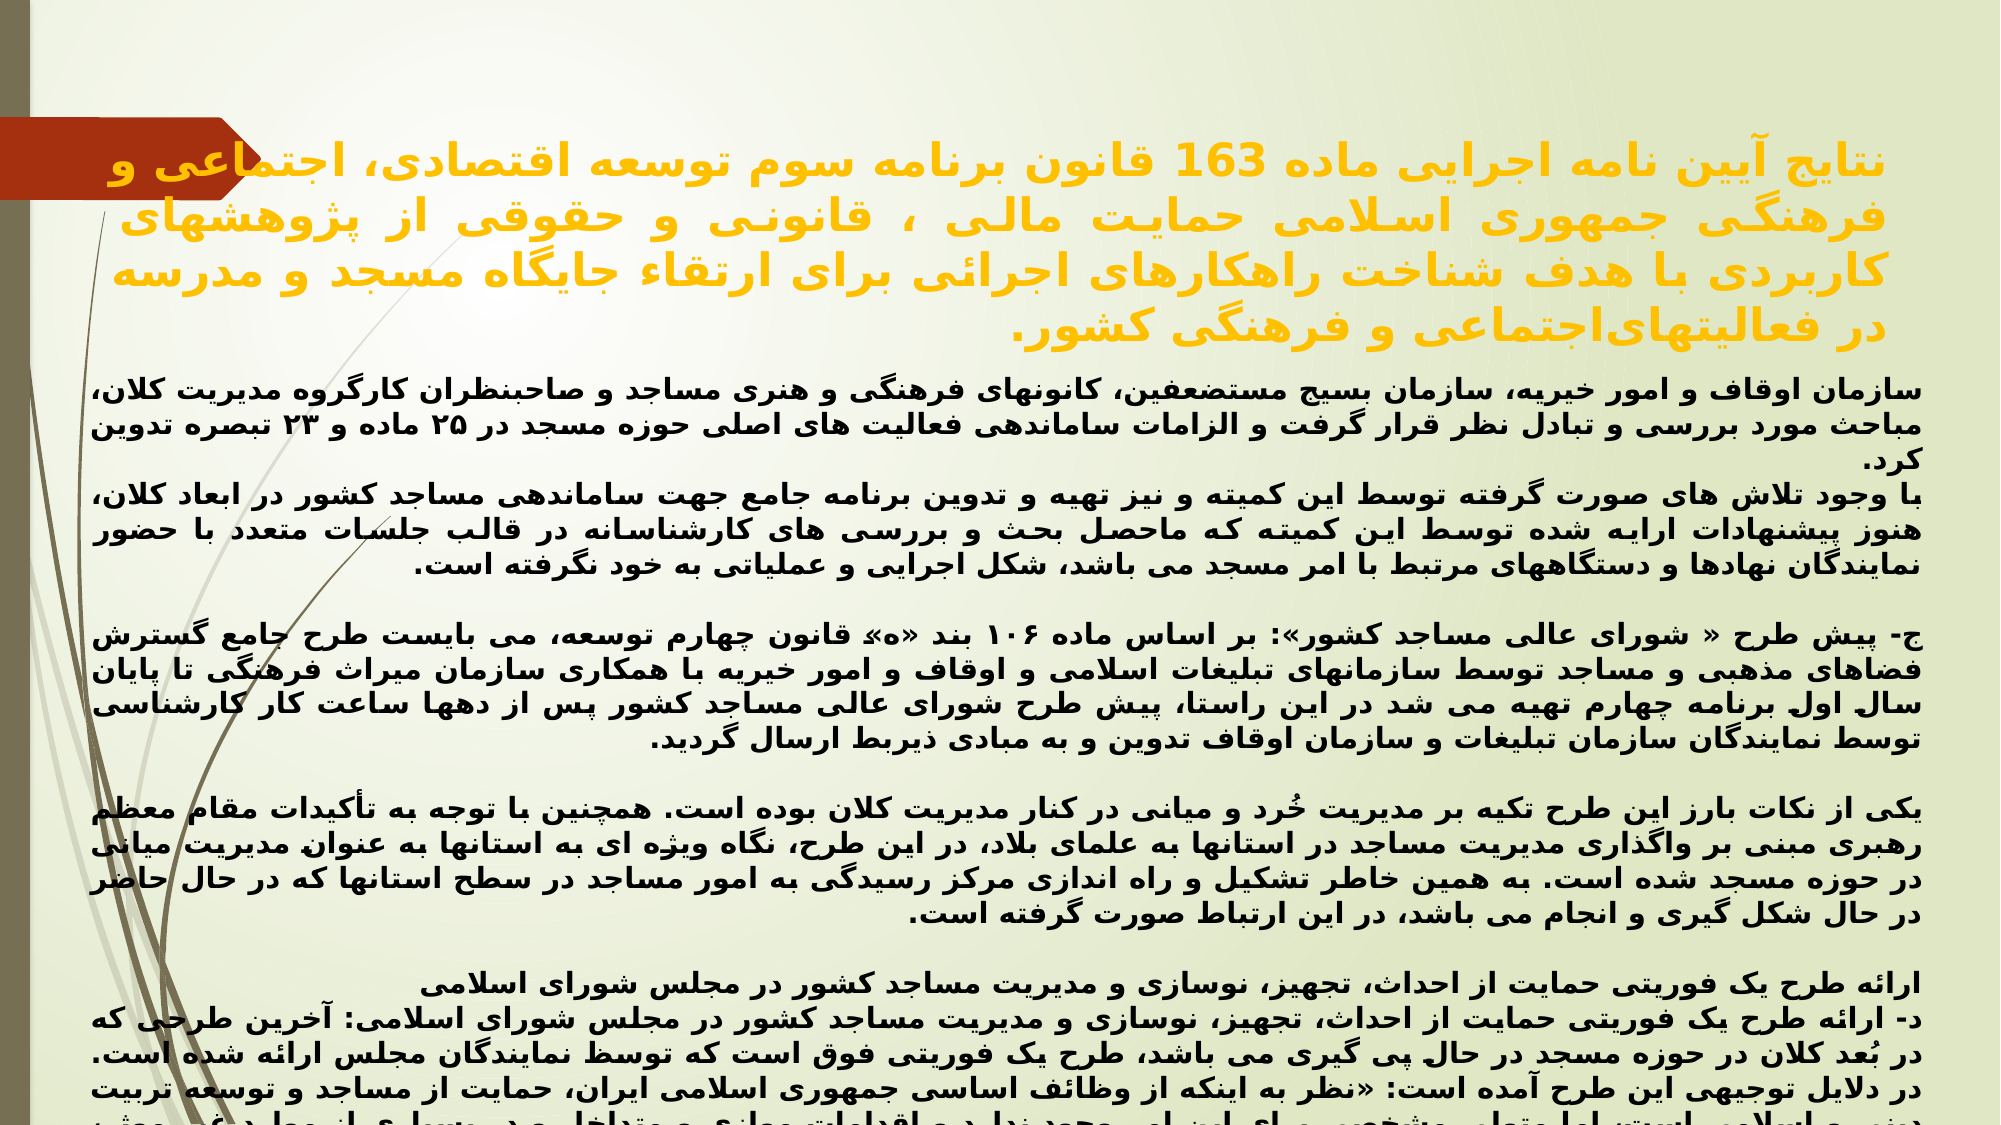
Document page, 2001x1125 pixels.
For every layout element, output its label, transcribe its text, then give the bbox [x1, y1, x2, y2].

text_box سازمان اوقاف و امور خیریه، سازمان بسیج مستضعفین،‌ کانونهای فرهنگی و هنری مساجد و صاحبنظران کارگروه مدیریت کلان، مباحث مورد بررسی و تبادل نظر قرار گرفت و الزامات ساماندهی فعالیت های اصلی حوزه مسجد در ۲۵ ماده و ۲۳ تبصره تدوین کرد. با وجود تلاش های صورت گرفته توسط این کمیته و نیز تهیه و تدوین برنامه جامع جهت ساماندهی مساجد کشور در ابعاد کلان، هنوز پیشنهادات ارایه شده توسط این کمیته که ماحصل بحث و بررسی های کارشناسانه در قالب جلسات متعدد با حضور نمایندگان نهادها و دستگاههای مرتبط با امر مسجد می باشد، شکل اجرایی و عملیاتی به خود نگرفته است. ج- پیش طرح « شورای عالی مساجد کشور»: بر اساس ماده ۱۰۶ بند «ه» قانون چهارم توسعه، می بایست طرح‌ جامع‌ گسترش‌ فضاهای‌ مذهبی‌ و مساجد توسط‌ سازمانهای‌ تبلیغات ‌اسلامی‌ و اوقاف‌ و امور خیریه‌ با همکاری‌ سازمان‌ میراث‌ فرهنگی‌ تا پایان‌ سال‌ اول‌ برنامه ‌چهارم تهیه می شد در این راستا، پیش طرح شورای عالی مساجد کشور پس از دهها ساعت کار کارشناسی توسط نمایندگان سازمان تبلیغات و سازمان اوقاف تدوین و به مبادی ذیربط ارسال گردید. یکی از نکات بارز این طرح تکیه بر مدیریت خُرد و میانی در کنار مدیریت کلان بوده است. همچنین با توجه به تأکیدات مقام معظم رهبری مبنی بر واگذاری مدیریت مساجد در استانها به علمای بلاد، در این طرح، نگاه ویژه ای به استانها به عنوان مدیریت میانی در حوزه مسجد شده است. به همین خاطر تشکیل و راه اندازی مرکز رسیدگی به امور مساجد در سطح استانها که در حال حاضر در حال شکل گیری و انجام می باشد، در این ارتباط صورت گرفته است. ارائه طرح یک فوریتی حمایت از احداث، تجهیز، نوسازی و مدیریت مساجد کشور در مجلس شورای اسلامی د- ارائه طرح یک فوریتی حمایت از احداث، تجهیز، نوسازی و مدیریت مساجد کشور در مجلس شورای اسلامی: آخرین طرحی که در بُعد کلان در حوزه مسجد در حال پی گیری می باشد، طرح یک فوریتی فوق است که توسظ نمایندگان مجلس ارائه شده است. در دلایل توجیهی این طرح آمده است: «نظر به اینکه از وظائف اساسی جمهوری اسلامی ایران، حمایت از مساجد و توسعه تربیت دینی و اسلامی است، اما متولی مشخصی برای این امر وجود ندارد و اقدامات موازی و متداخل و در بسیاری از موارد غیر موثر، مشکلاتی را به وجود می آورد، در اجرای اصول مختلف قانون اساسی از جمله اصول اول، دوم، سوم، هشتم و دوازدهم و مواد ۳ تا ۶ قانون برنامه پنجم توسعه، طرح زیر با قید یک فوریت پیشنهاد می گردد.» [75, 362, 1938, 1125]
title نتایج آیین نامه اجرایی ماده 163 قانون برنامه سوم توسعه اقتصادی، اجتماعی و فرهنگی جمهوری اسلامی حمایت مالی ، قانونی و حقوقی از پژوهشهای کاربردی با هدف شناخت راهکارهای اجرائی برای ارتقاء جایگاه مسجد و مدرسه در فعالیتهای‌اجتماعی و فرهنگی کشور. [94, 122, 1904, 285]
